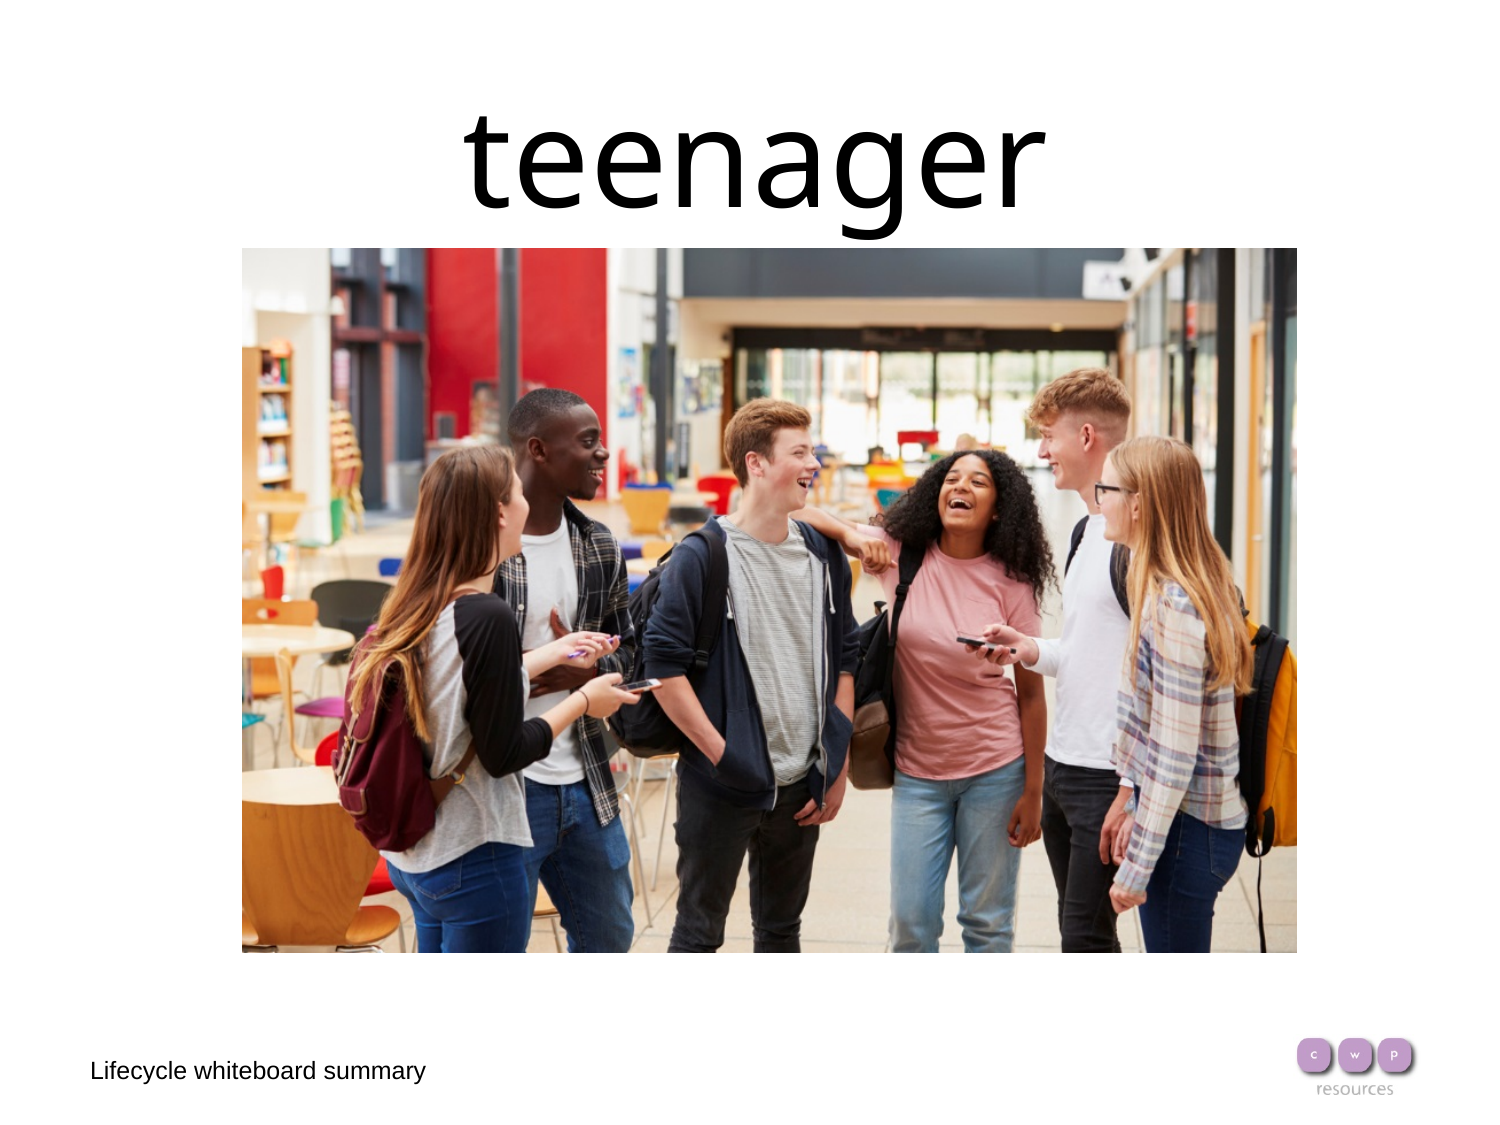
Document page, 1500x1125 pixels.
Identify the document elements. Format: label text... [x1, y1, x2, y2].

title teenager [383, 58, 1128, 246]
picture [241, 248, 1298, 953]
picture [1293, 1034, 1421, 1095]
slide_number Lifecycle whiteboard summary [74, 1046, 526, 1103]
